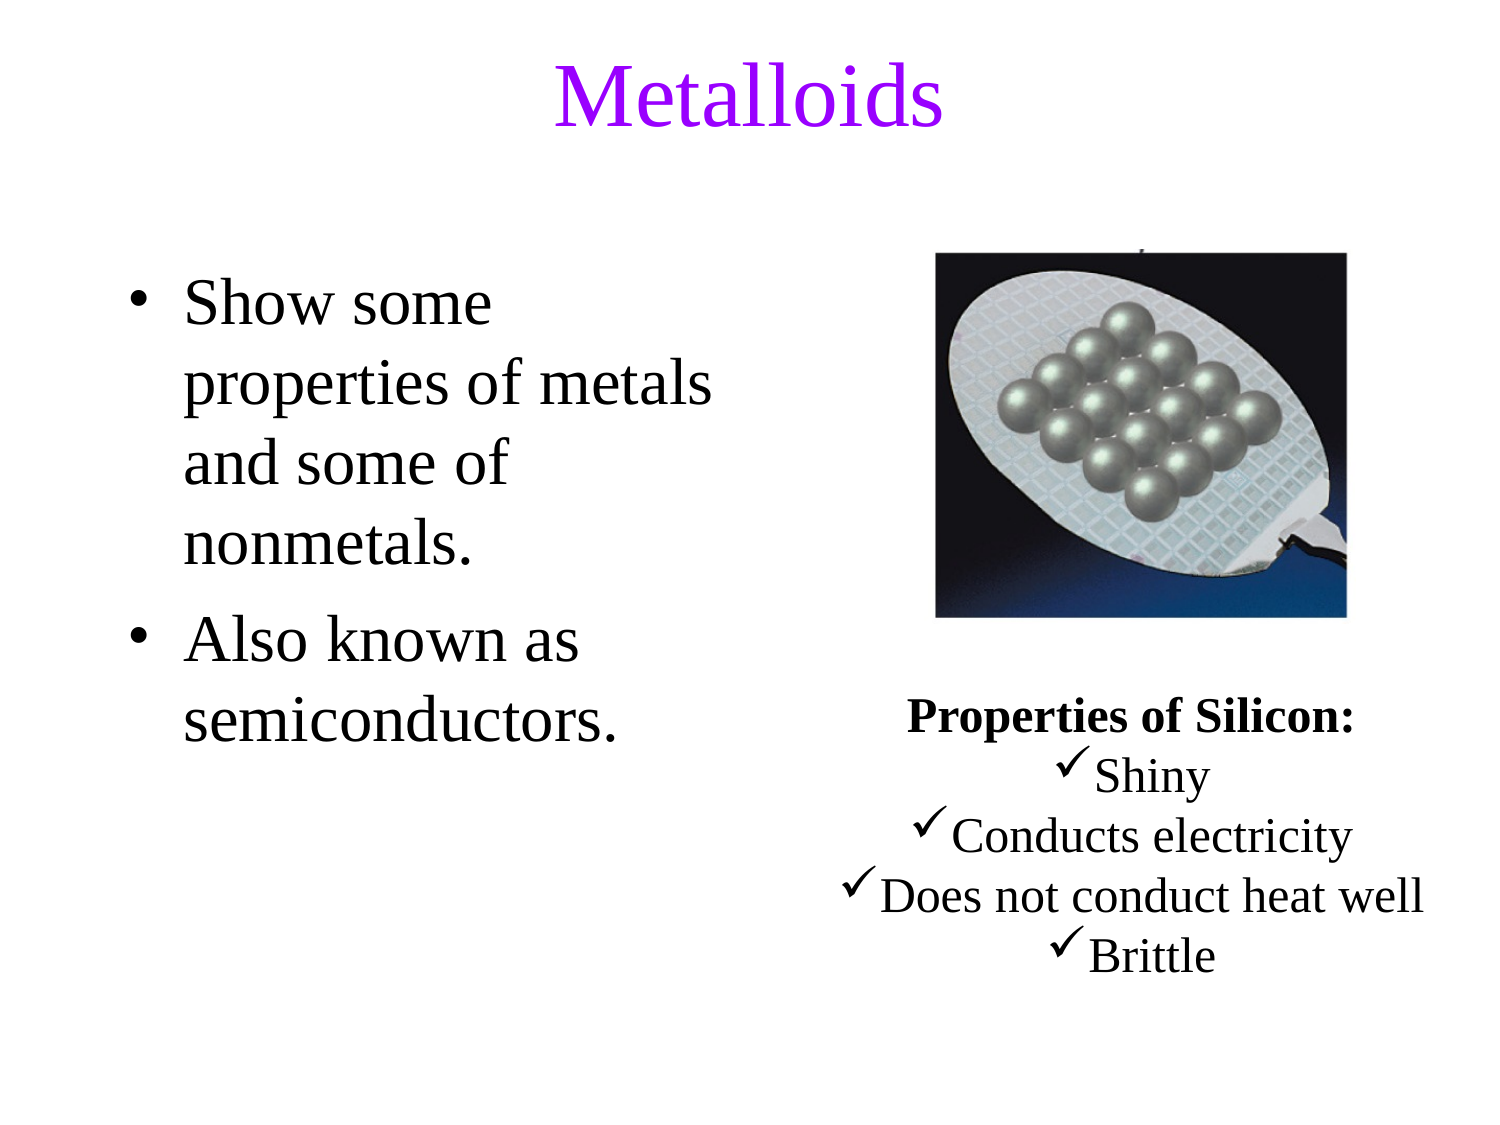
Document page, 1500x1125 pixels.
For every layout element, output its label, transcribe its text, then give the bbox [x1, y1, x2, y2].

picture [924, 249, 1356, 625]
text_box Show some properties of metals and some of nonmetals. Also known as semiconductors. [112, 249, 750, 1000]
text_box Metalloids [112, 26, 1388, 152]
text_box Properties of Silicon: Shiny Conducts electricity Does not conduct heat well Brittle [823, 674, 1440, 991]
